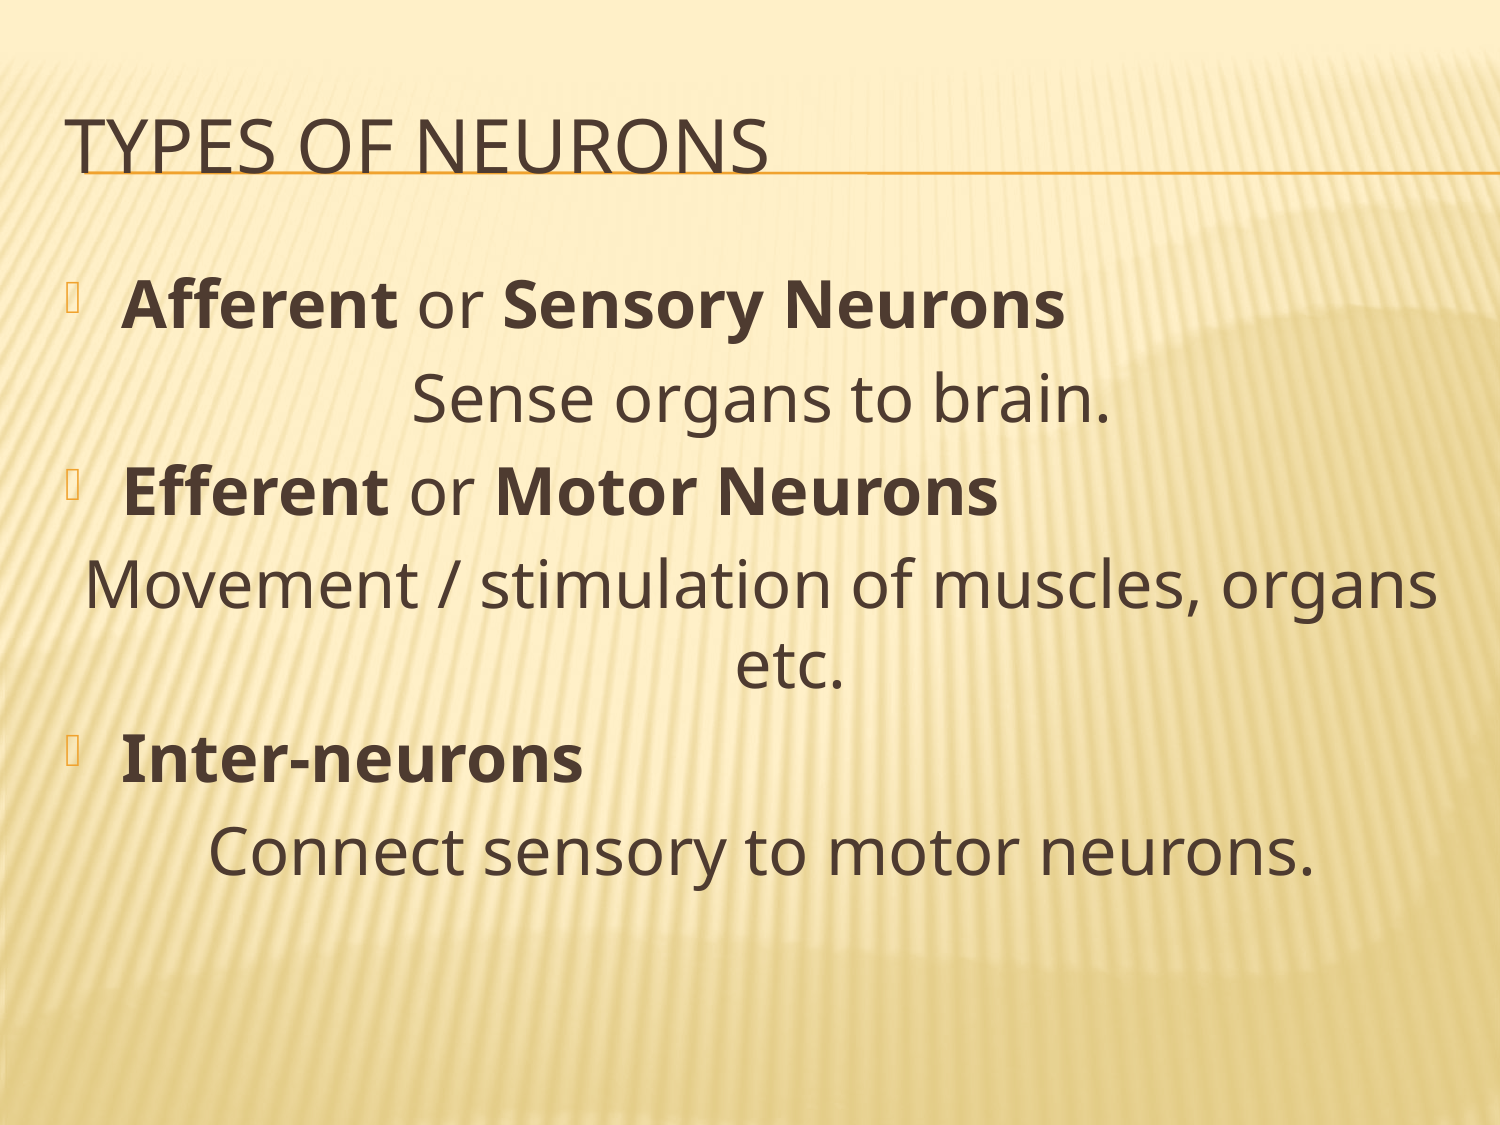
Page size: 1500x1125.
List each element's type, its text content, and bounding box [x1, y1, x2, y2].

title Types of Neurons [50, 75, 1475, 213]
list Afferent or Sensory Neurons Sense organs to brain. Efferent or Motor Neurons Movement / stimulation of muscles, organs etc. Inter-neurons Connect sensory to motor neurons. [50, 254, 1475, 998]
